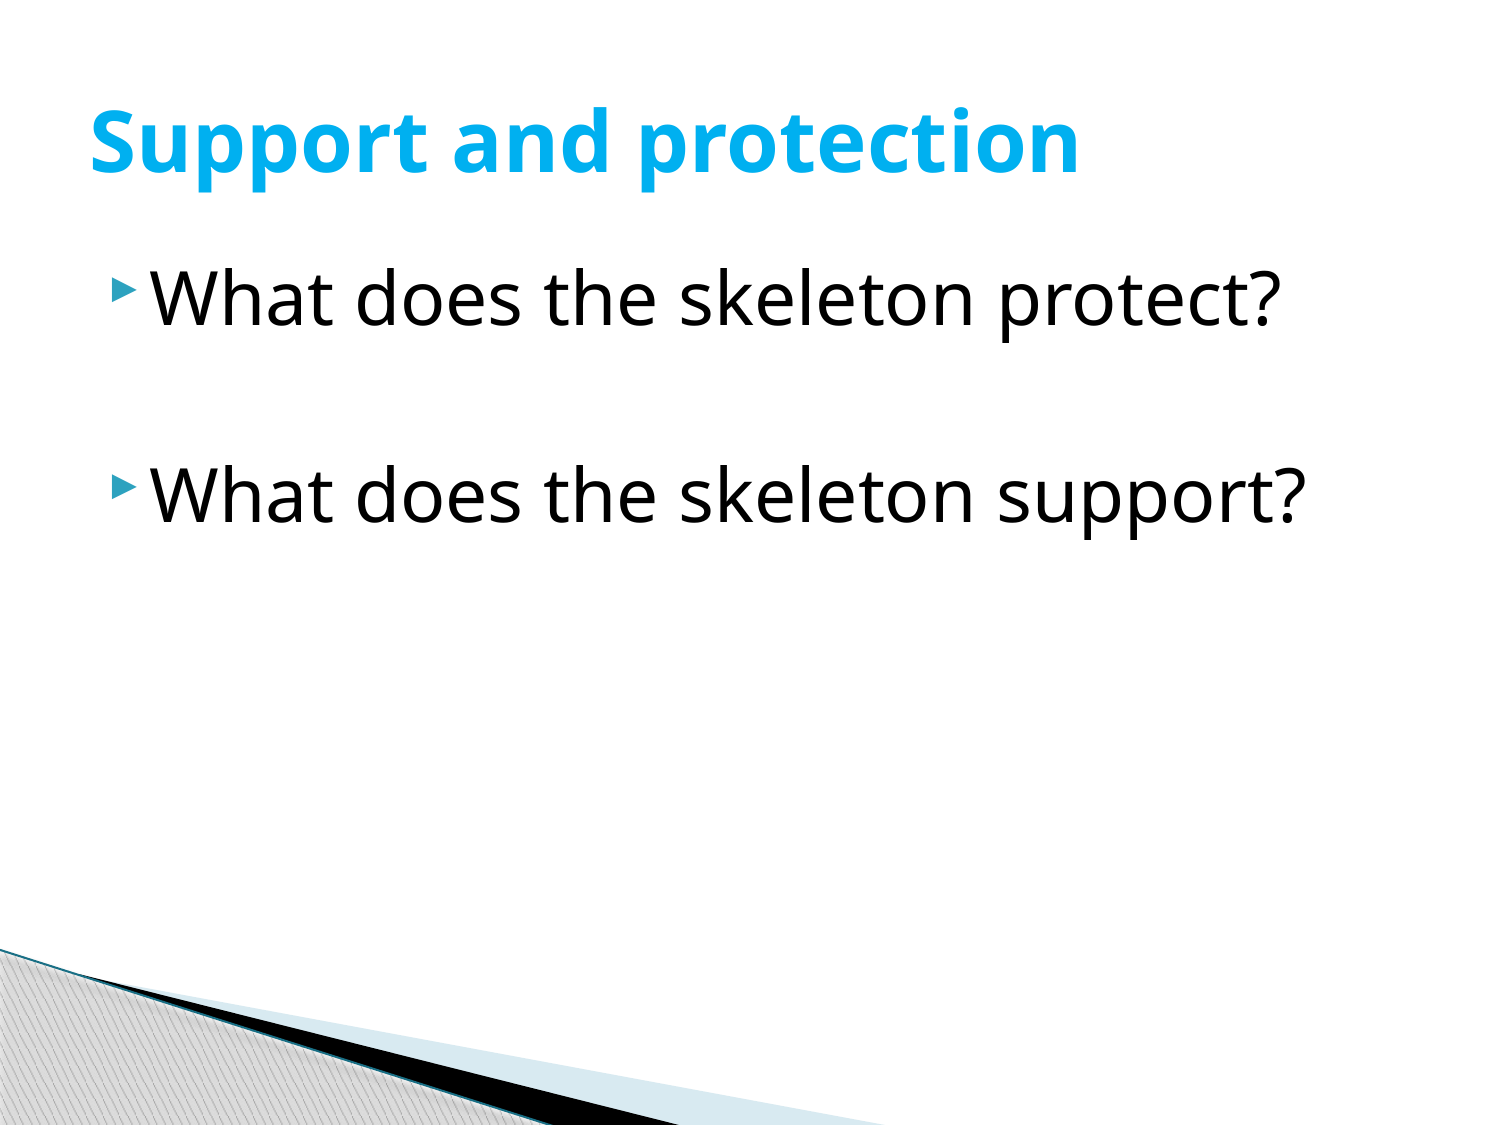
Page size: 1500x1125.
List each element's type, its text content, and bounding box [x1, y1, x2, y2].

list What does the skeleton protect? What does the skeleton support? [75, 243, 1425, 986]
title Support and protection [75, 45, 1425, 233]
